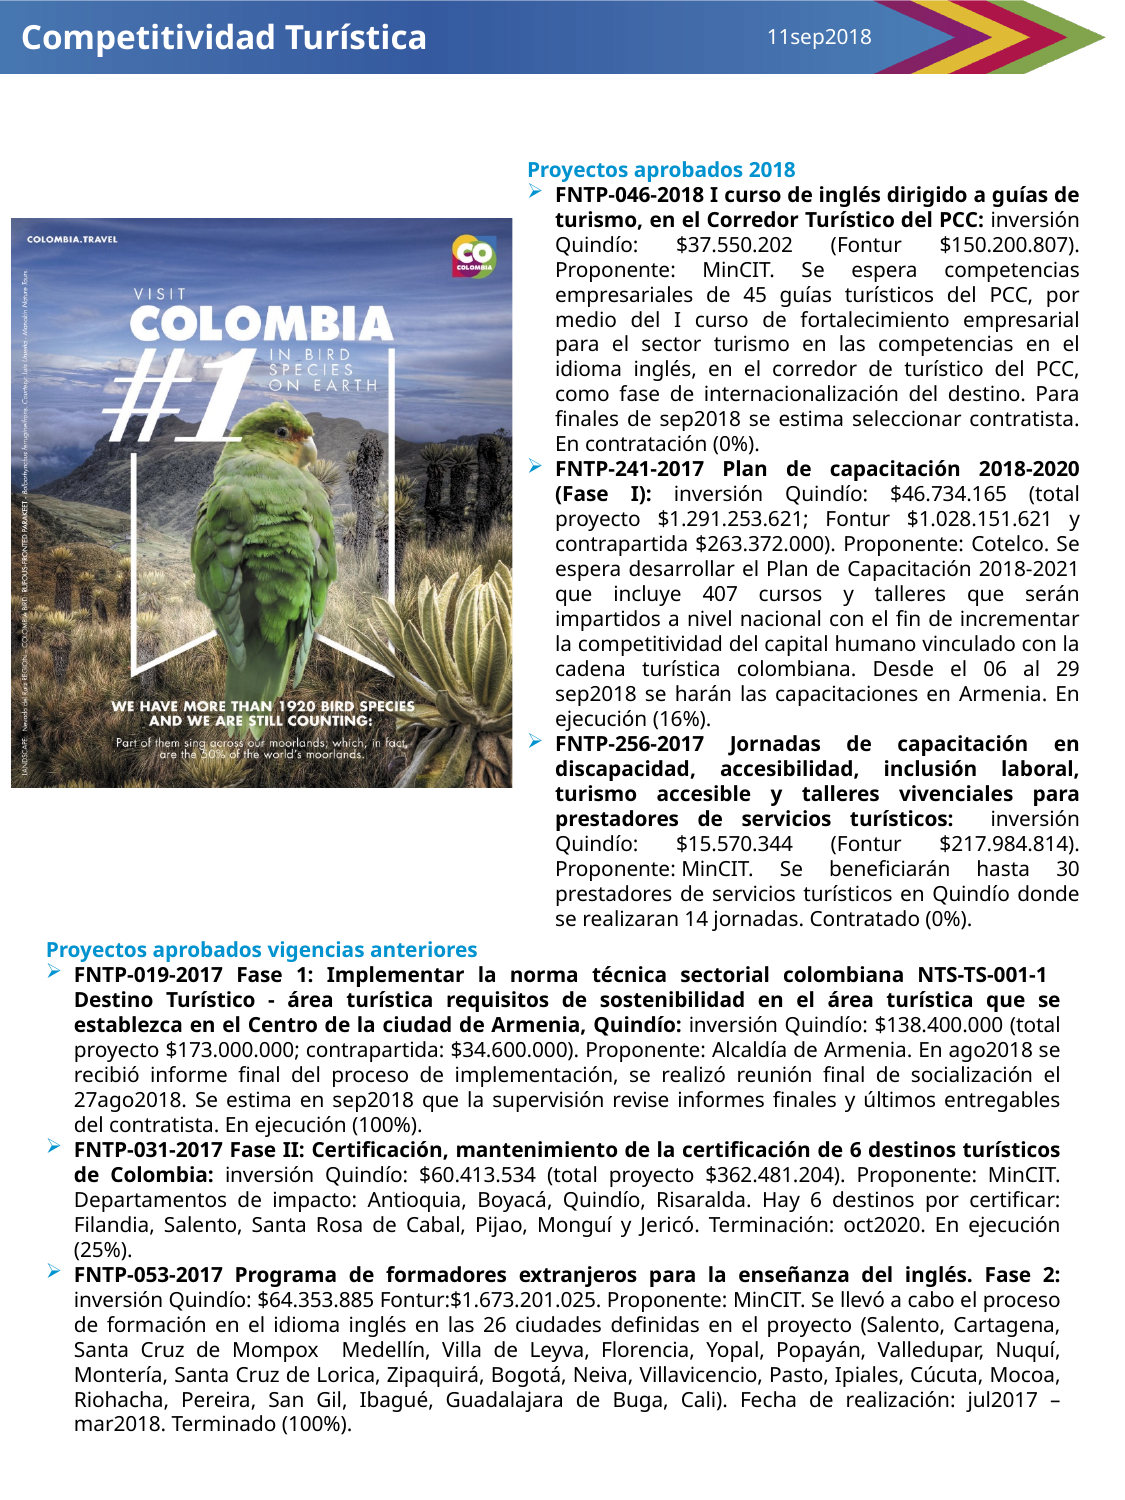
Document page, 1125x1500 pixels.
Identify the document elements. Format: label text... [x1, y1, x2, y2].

picture [0, 0, 1125, 74]
text_box Proyectos aprobados vigencias anteriores FNTP-019-2017 Fase 1: Implementar la norma técnica sectorial colombiana NTS-TS-001-1 Destino Turístico - área turística requisitos de sostenibilidad en el área turística que se establezca en el Centro de la ciudad de Armenia, Quindío: inversión Quindío: $138.400.000 (total proyecto $173.000.000; contrapartida: $34.600.000). Proponente: Alcaldía de Armenia. En ago2018 se recibió informe final del proceso de implementación, se realizó reunión final de socialización el 27ago2018. Se estima en sep2018 que la supervisión revise informes finales y últimos entregables del contratista. En ejecución (100%). FNTP-031-2017 Fase II: Certificación, mantenimiento de la certificación de 6 destinos turísticos de Colombia: inversión Quindío: $60.413.534 (total proyecto $362.481.204). Proponente: MinCIT. Departamentos de impacto: Antioquia, Boyacá, Quindío, Risaralda. Hay 6 destinos por certificar: Filandia, Salento, Santa Rosa de Cabal, Pijao, Monguí y Jericó. Terminación: oct2020. En ejecución (25%). FNTP-053-2017 Programa de formadores extranjeros para la enseñanza del inglés. Fase 2: inversión Quindío: $64.353.885 Fontur:$1.673.201.025. Proponente: MinCIT. Se llevó a cabo el proceso de formación en el idioma inglés en las 26 ciudades definidas en el proyecto (Salento, Cartagena, Santa Cruz de Mompox Medellín, Villa de Leyva, Florencia, Yopal, Popayán, Valledupar, Nuquí, Montería, Santa Cruz de Lorica, Zipaquirá, Bogotá, Neiva, Villavicencio, Pasto, Ipiales, Cúcuta, Mocoa, Riohacha, Pereira, San Gil, Ibagué, Guadalajara de Buga, Cali). Fecha de realización: jul2017 – mar2018. Terminado (100%). [31, 904, 1076, 1444]
text_box Proyectos aprobados 2018 FNTP-046-2018 I curso de inglés dirigido a guías de turismo, en el Corredor Turístico del PCC: inversión Quindío: $37.550.202 (Fontur $150.200.807). Proponente: MinCIT. Se espera competencias empresariales de 45 guías turísticos del PCC, por medio del I curso de fortalecimiento empresarial para el sector turismo en las competencias en el idioma inglés, en el corredor de turístico del PCC, como fase de internacionalización del destino. Para finales de sep2018 se estima seleccionar contratista. En contratación (0%). FNTP-241-2017 Plan de capacitación 2018-2020 (Fase I): inversión Quindío: $46.734.165 (total proyecto $1.291.253.621; Fontur $1.028.151.621 y contrapartida $263.372.000). Proponente: Cotelco. Se espera desarrollar el Plan de Capacitación 2018-2021 que incluye 407 cursos y talleres que serán impartidos a nivel nacional con el fin de incrementar la competitividad del capital humano vinculado con la cadena turística colombiana. Desde el 06 al 29 sep2018 se harán las capacitaciones en Armenia. En ejecución (16%). FNTP-256-2017 Jornadas de capacitación en discapacidad, accesibilidad, inclusión laboral, turismo accesible y talleres vivenciales para prestadores de servicios turísticos: inversión Quindío: $15.570.344 (Fontur $217.984.814). Proponente: MinCIT. Se beneficiarán hasta 30 prestadores de servicios turísticos en Quindío donde se realizaran 14 jornadas. Contratado (0%). [512, 148, 1095, 938]
picture [11, 218, 513, 788]
